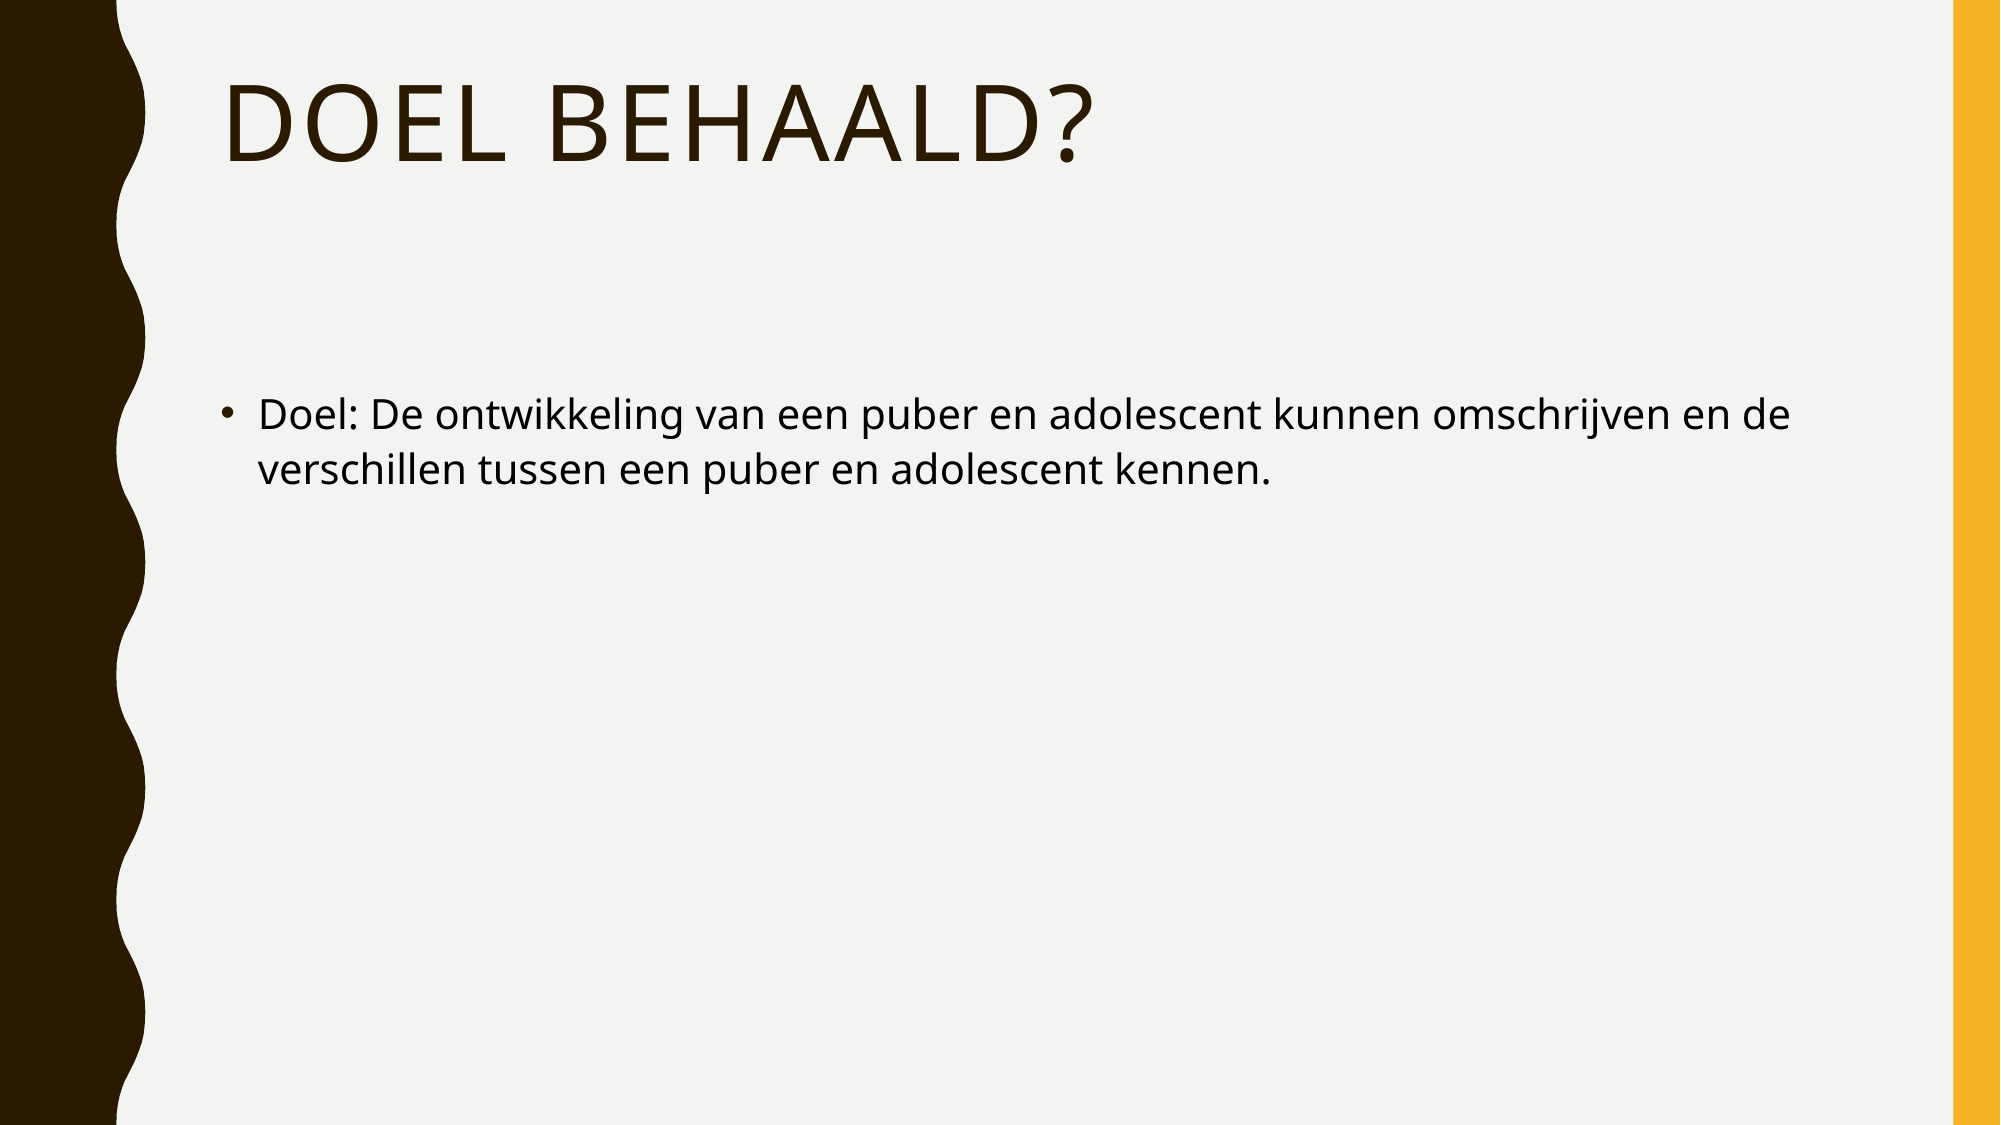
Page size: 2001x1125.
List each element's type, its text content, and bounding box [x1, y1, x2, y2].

title Doel behaald? [205, 62, 1875, 308]
list Doel: De ontwikkeling van een puber en adolescent kunnen omschrijven en de verschillen tussen een puber en adolescent kennen. [205, 375, 1875, 965]
